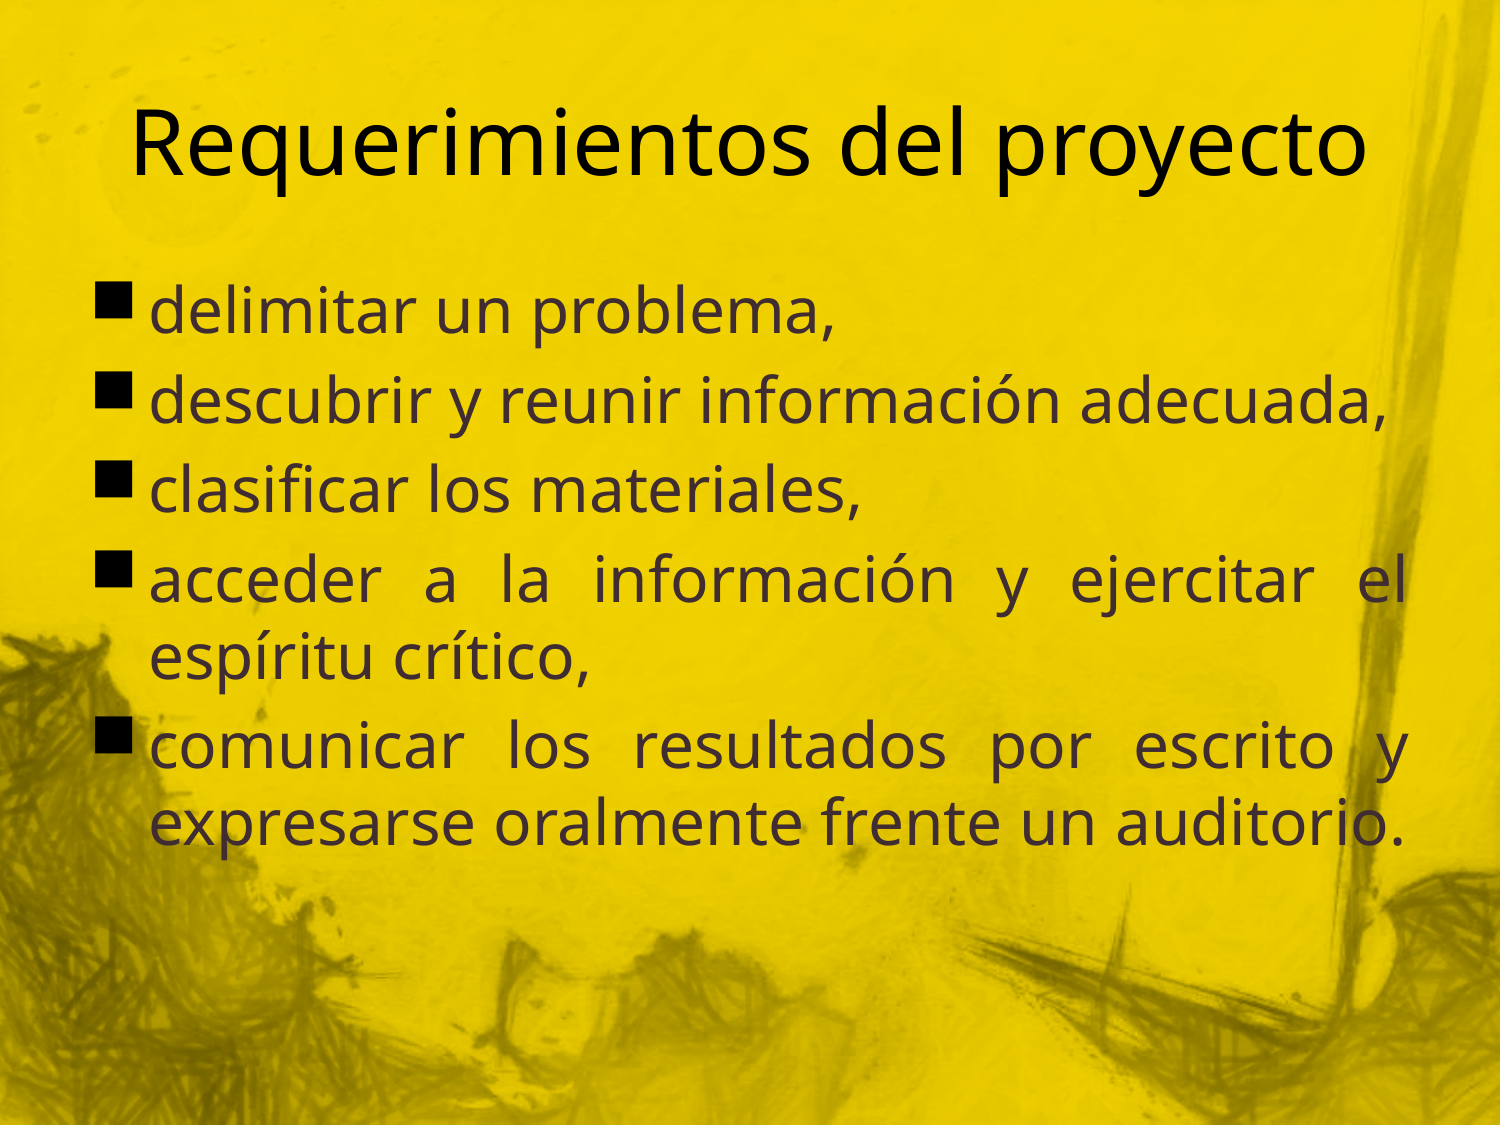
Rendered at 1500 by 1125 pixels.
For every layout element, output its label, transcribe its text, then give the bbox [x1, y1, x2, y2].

title Requerimientos del proyecto [75, 45, 1425, 233]
list delimitar un problema, descubrir y reunir información adecuada, clasificar los materiales, acceder a la información y ejercitar el espíritu crítico, comunicar los resultados por escrito y expresarse oralmente frente un auditorio. [75, 262, 1425, 1005]
